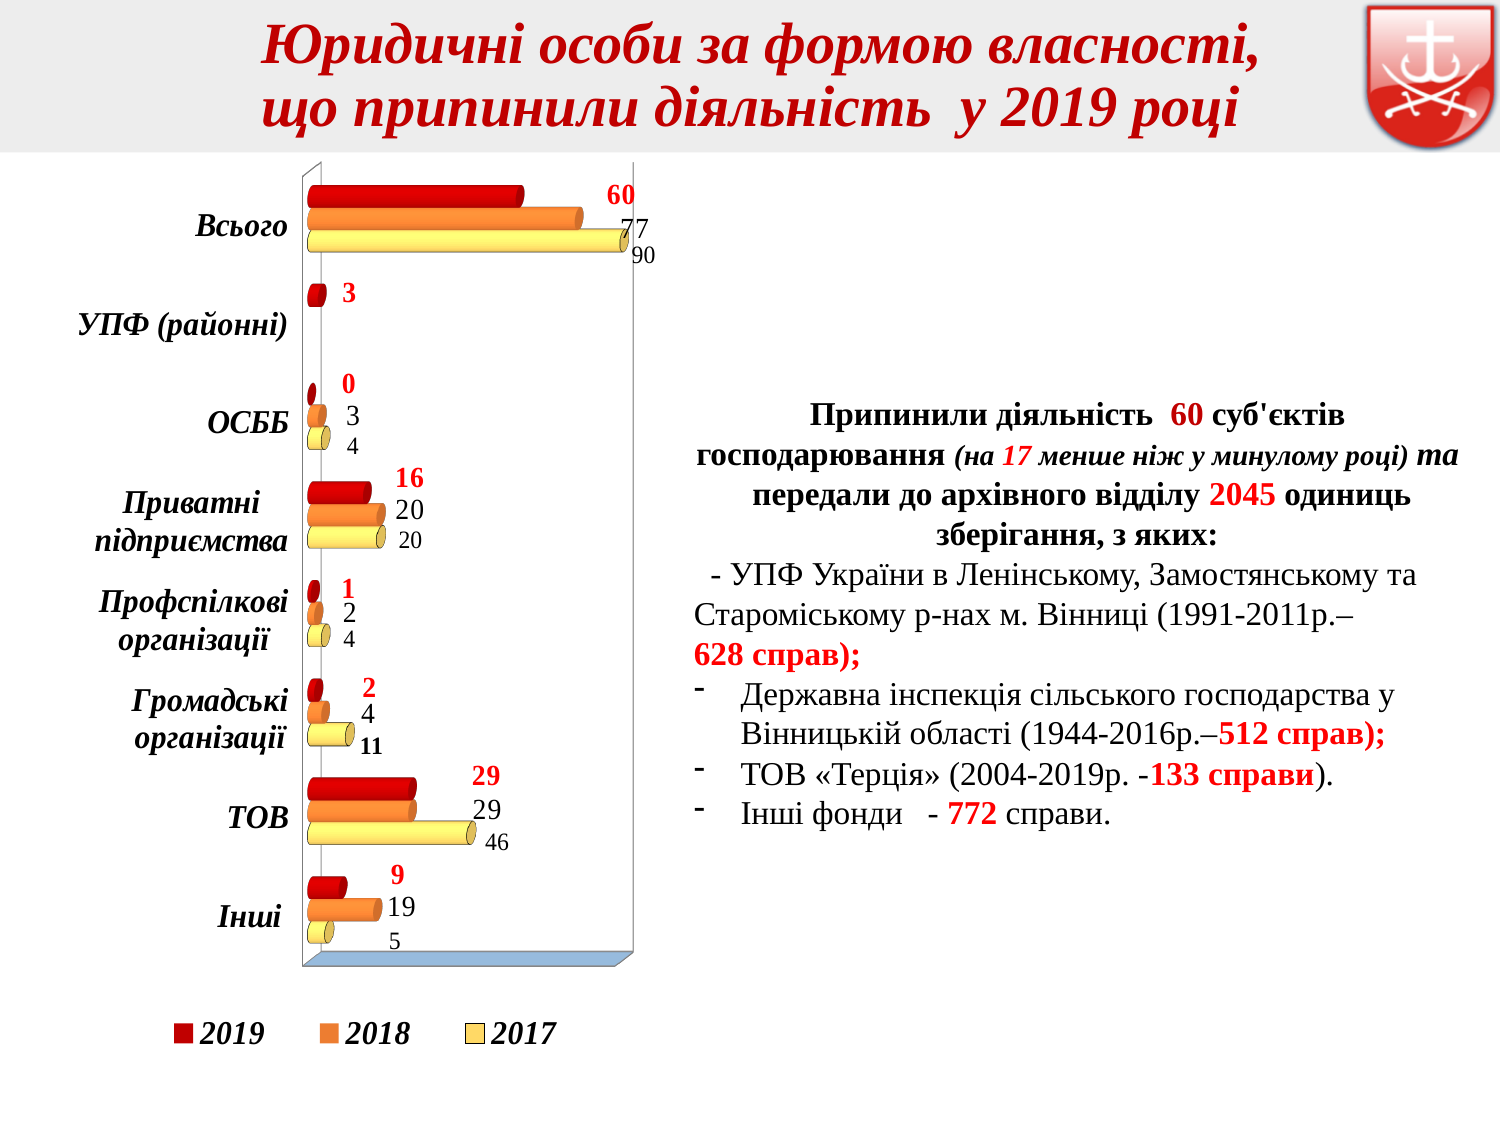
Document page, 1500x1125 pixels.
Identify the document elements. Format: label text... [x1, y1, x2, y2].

chart [76, 152, 656, 1084]
text_box Припинили діяльність 60 суб'єктів господарювання (на 17 менше ніж у минулому році) та передали до архівного відділу 2045 одиниць зберігання, з яких: - УПФ України в Ленінському, Замостянському та Староміському р-нах м. Вінниці (1991-2011р.– 628 справ); Державна інспекція сільського господарства у Вінницькій області (1944-2016р.–512 справ); ТОВ «Терція» (2004-2019р. -133 справи). Інші фонди - 772 справи. [679, 339, 1477, 919]
title Юридичні особи за формою власності, що припинили діяльність у 2019 році [0, 0, 1359, 153]
picture [1359, 0, 1500, 153]
